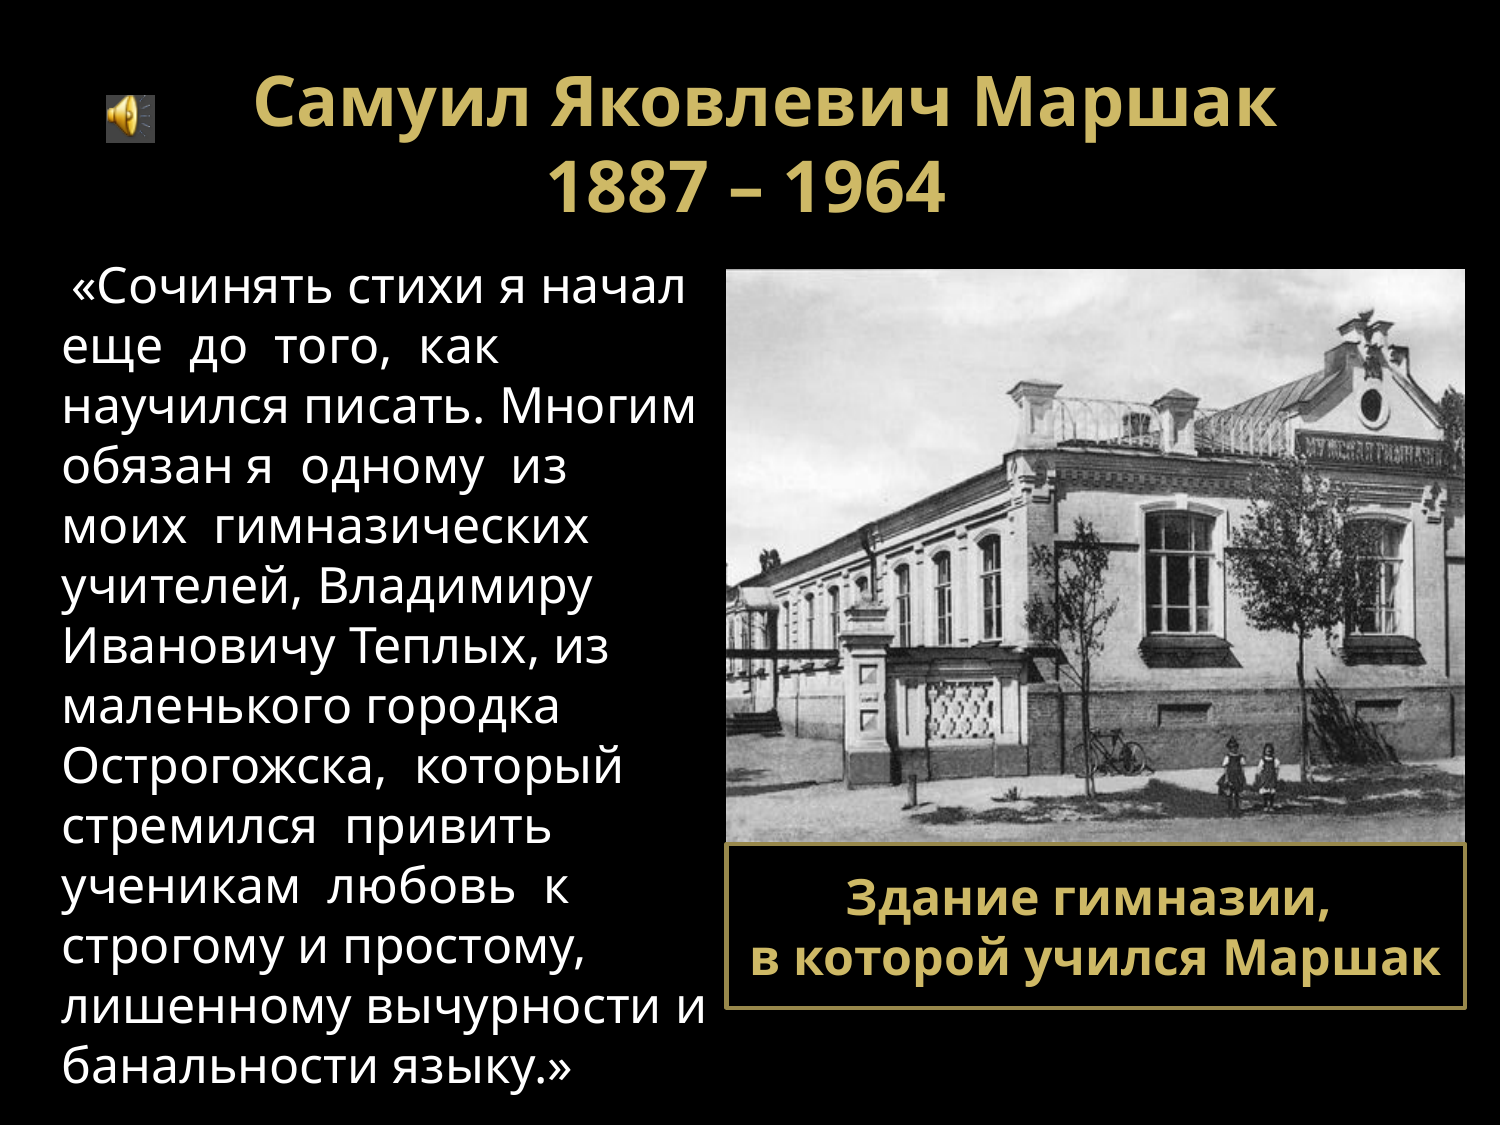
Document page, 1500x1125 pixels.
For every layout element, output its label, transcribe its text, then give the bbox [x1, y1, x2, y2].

title Самуил Яковлевич Маршак 1887 – 1964 [46, 46, 1465, 235]
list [726, 269, 1466, 844]
text_box «Сочинять стихи я начал еще до того, как научился писать. Многим обязан я одному из моих гимназических учителей, Владимиру Ивановичу Теплых, из маленького городка Острогожска, который стремился привить ученикам любовь к строгому и простому, лишенному вычурности и банальности языку.» [46, 246, 727, 1101]
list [105, 93, 156, 144]
text_box Здание гимназии, в которой учился Маршак [724, 842, 1467, 1010]
